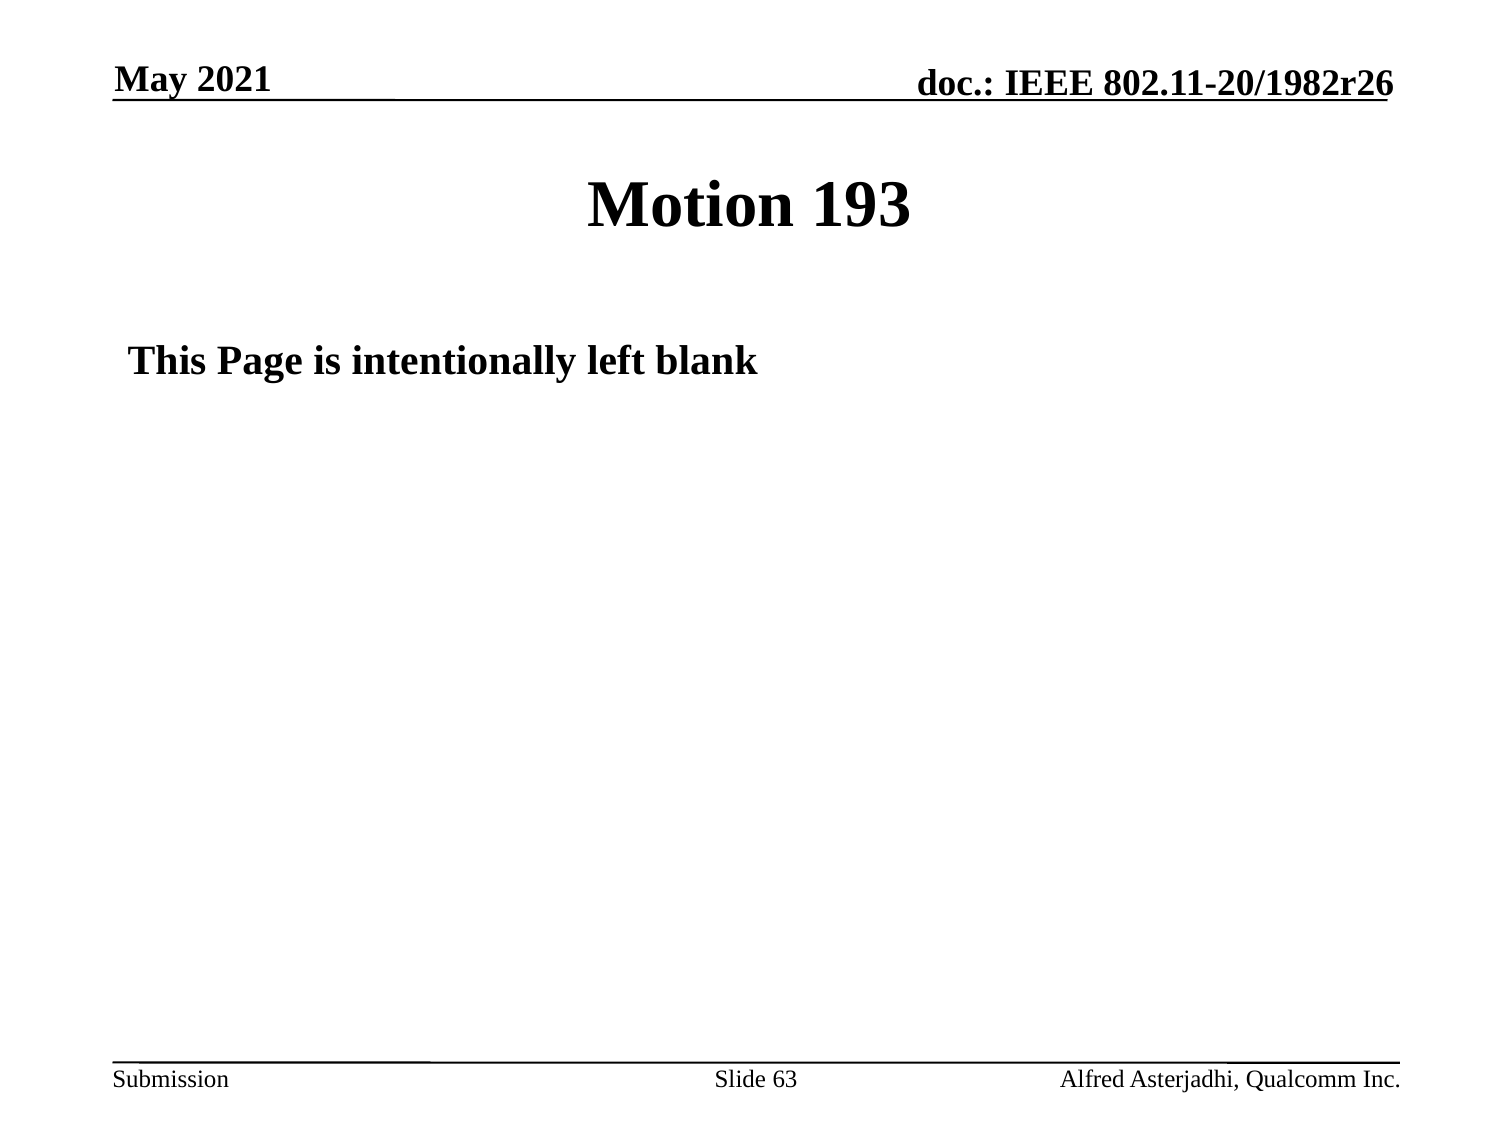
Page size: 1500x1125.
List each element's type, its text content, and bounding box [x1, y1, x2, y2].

title Motion 193 [112, 112, 1388, 288]
list This Page is intentionally left blank [112, 324, 1388, 1000]
footer Alfred Asterjadhi, Qualcomm Inc. [878, 1061, 1402, 1093]
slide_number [114, 54, 423, 100]
slide_number Slide 63 [712, 1061, 800, 1123]
